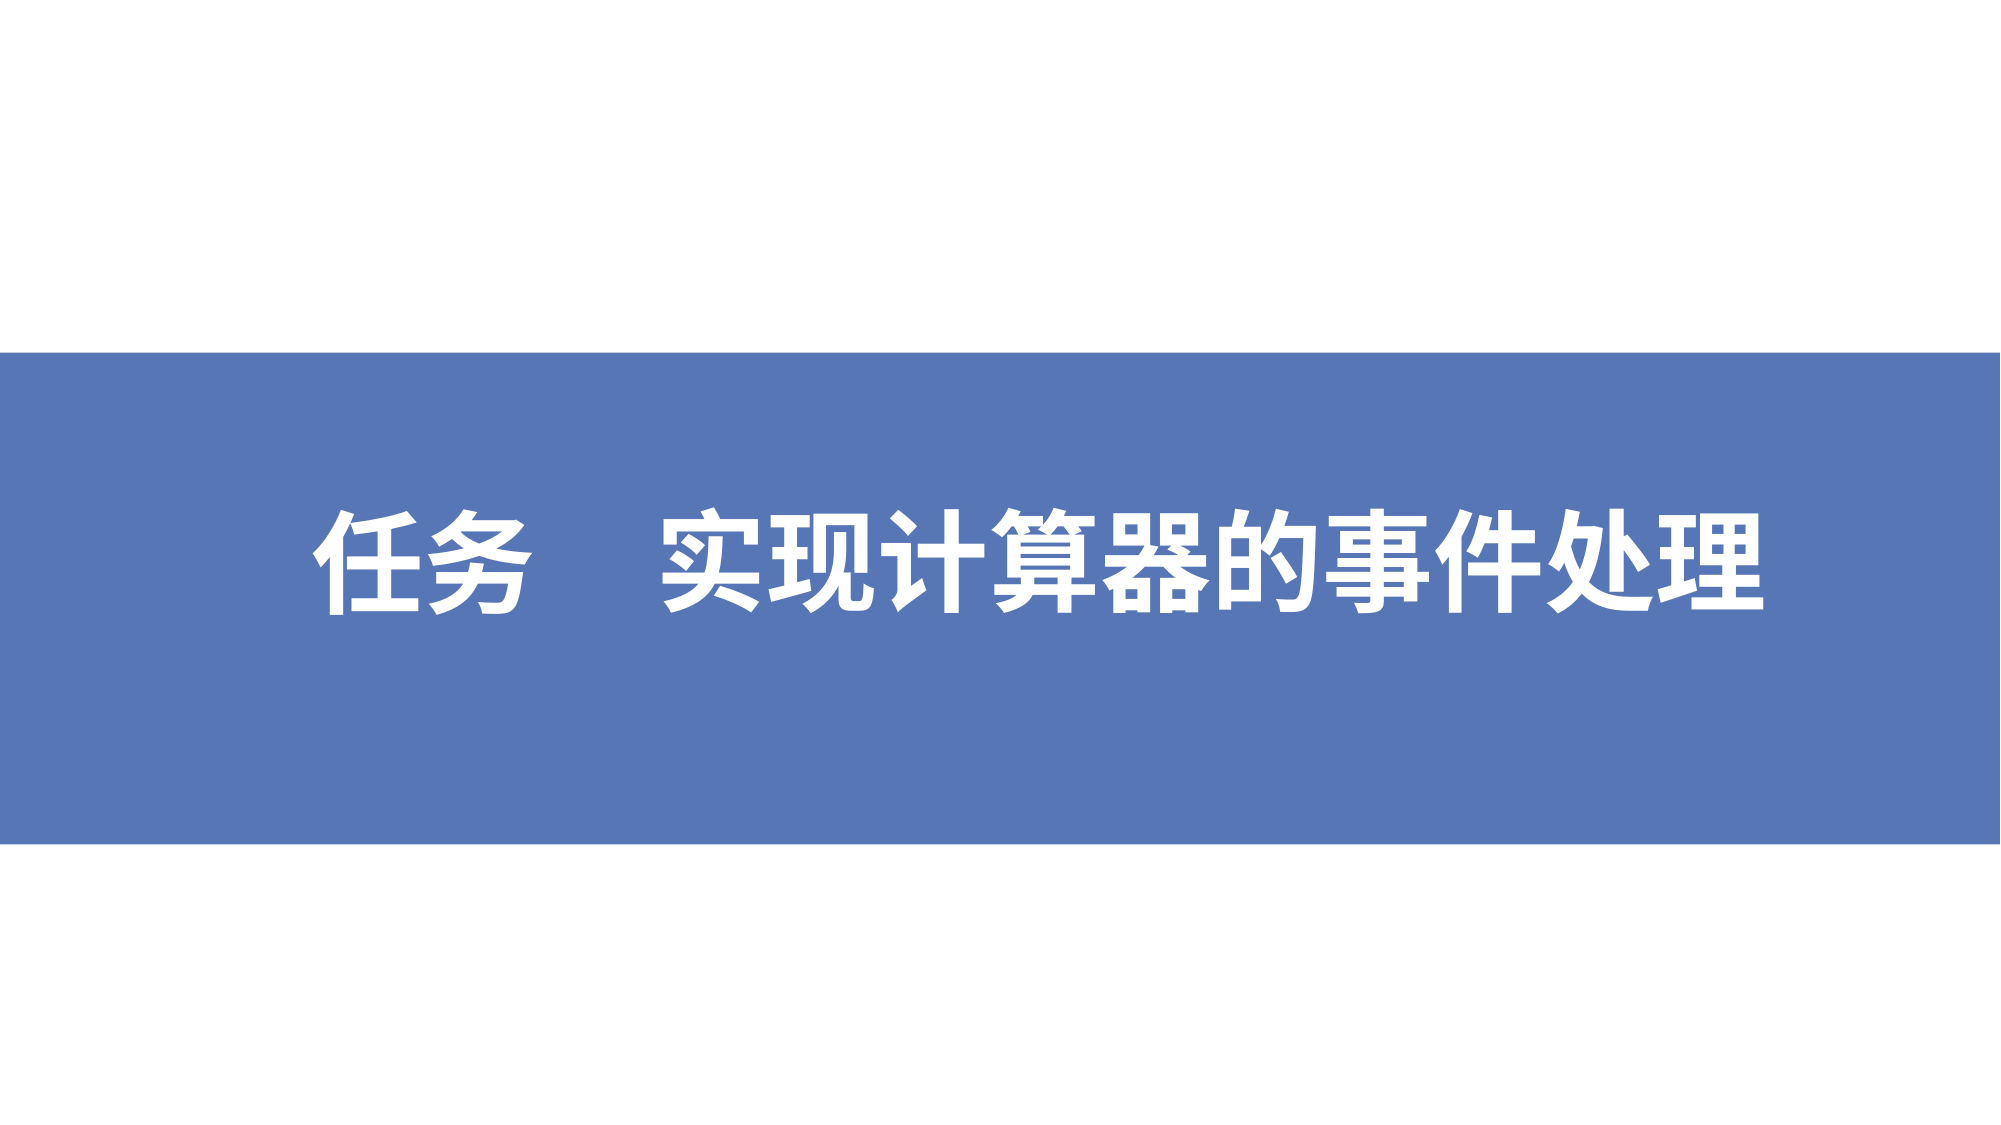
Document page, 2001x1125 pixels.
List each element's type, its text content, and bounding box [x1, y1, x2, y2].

text_box 实现计算器的事件处理 [641, 485, 1797, 634]
text_box [0, 352, 2000, 845]
text_box 任务 [296, 485, 641, 635]
